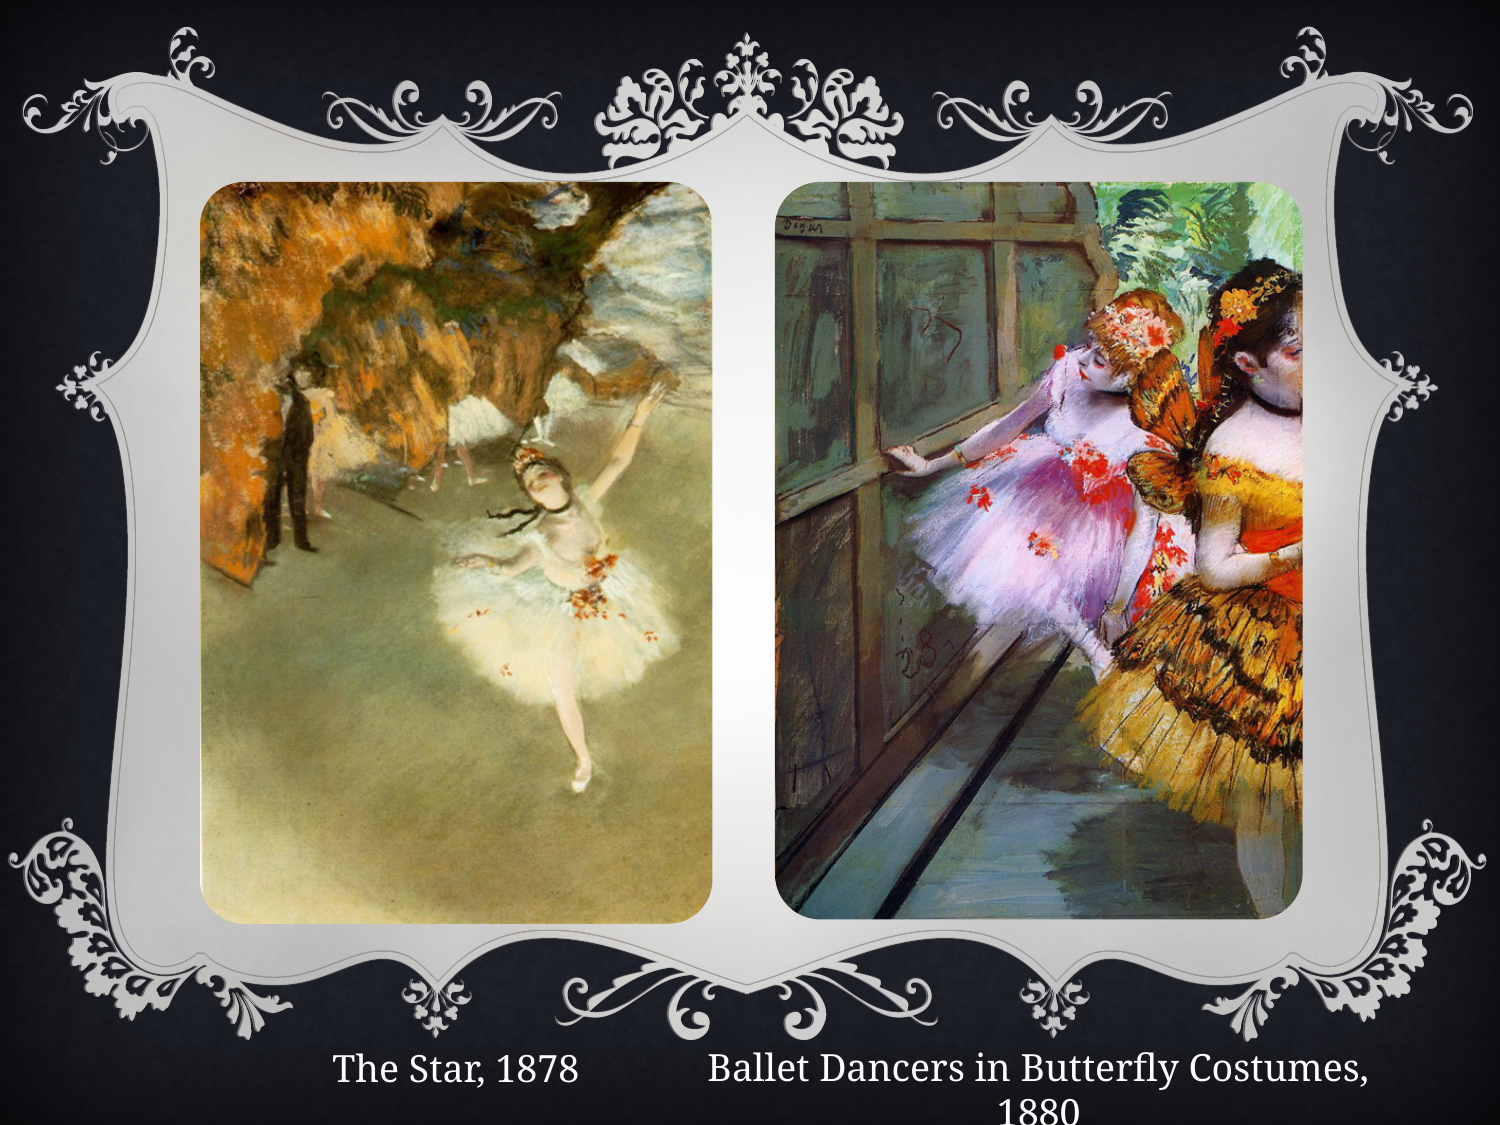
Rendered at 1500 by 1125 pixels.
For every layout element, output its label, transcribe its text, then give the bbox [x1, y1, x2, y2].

picture [0, 0, 1500, 1125]
text_box Ballet Dancers in Butterfly Costumes, 1880 [688, 1036, 1389, 1125]
text_box The Star, 1878 [237, 1037, 675, 1098]
